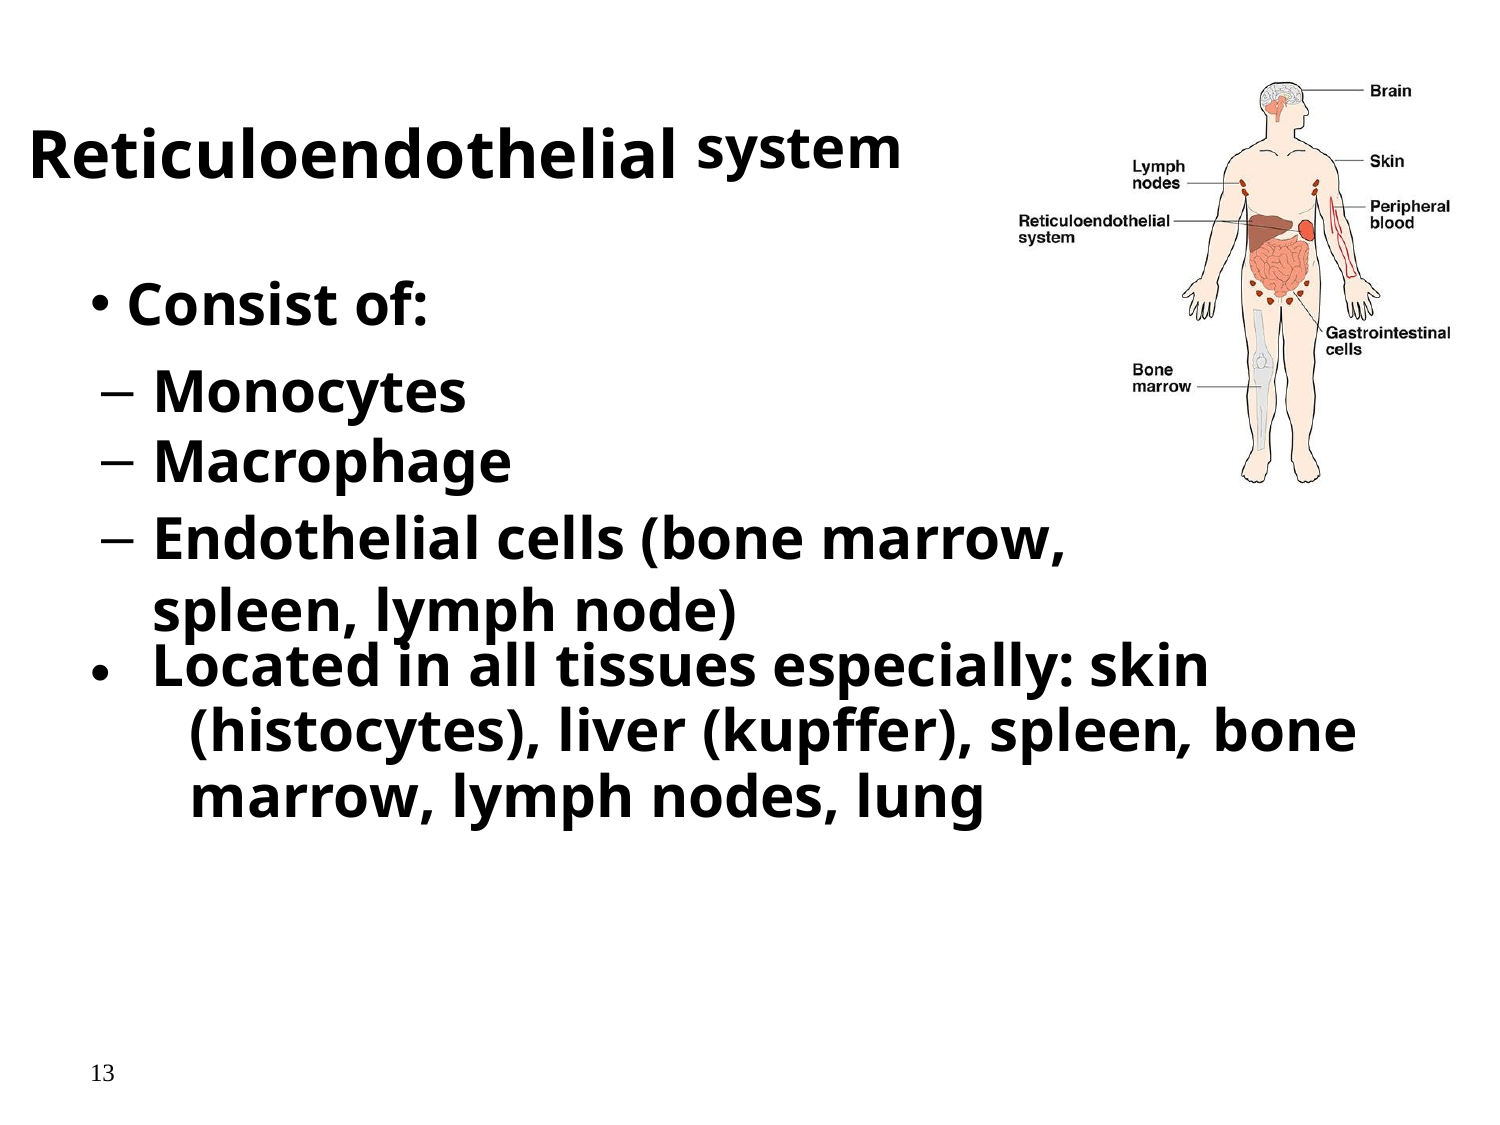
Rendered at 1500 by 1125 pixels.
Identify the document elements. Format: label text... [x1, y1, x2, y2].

list Consist of: Monocytes Macrophage Endothelial cells (bone marrow, spleen, lymph node) [87, 224, 1413, 905]
slide_number 13 [85, 1059, 120, 1125]
title Reticuloendothelial system [24, 78, 930, 266]
text_box [1012, 75, 1457, 488]
text_box • [87, 634, 113, 705]
text_box Located in all tissues especially: skin (histocytes), liver (kupffer), spleen, bone marrow, lymph nodes, lung [149, 634, 1399, 830]
